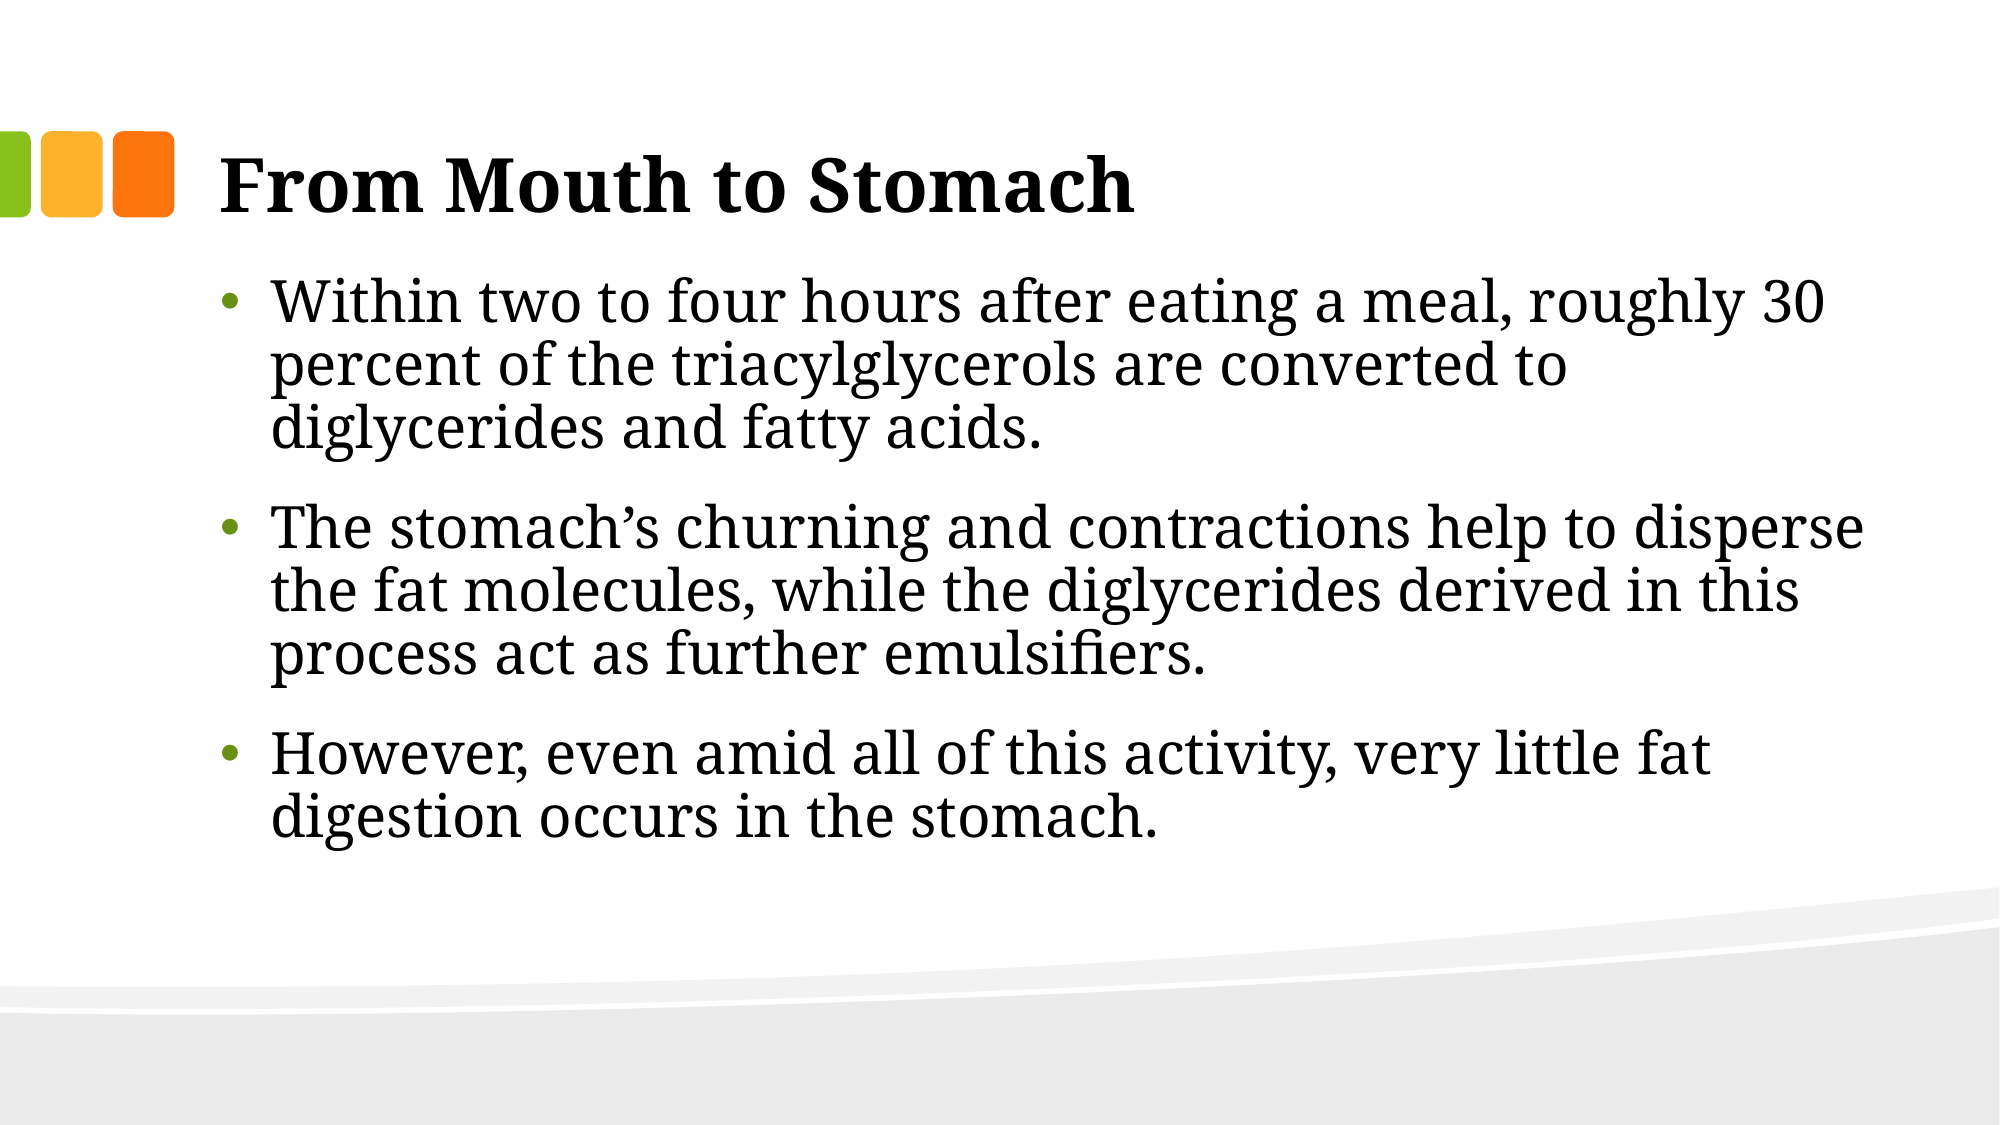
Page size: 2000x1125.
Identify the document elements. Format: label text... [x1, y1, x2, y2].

title From Mouth to Stomach [199, 24, 1800, 238]
list Within two to four hours after eating a meal, roughly 30 percent of the triacylglycerols are converted to diglycerides and fatty acids. The stomach’s churning and contractions help to disperse the fat molecules, while the diglycerides derived in this process act as further emulsifiers. However, even amid all of this activity, very little fat digestion occurs in the stomach. [199, 262, 1913, 1013]
